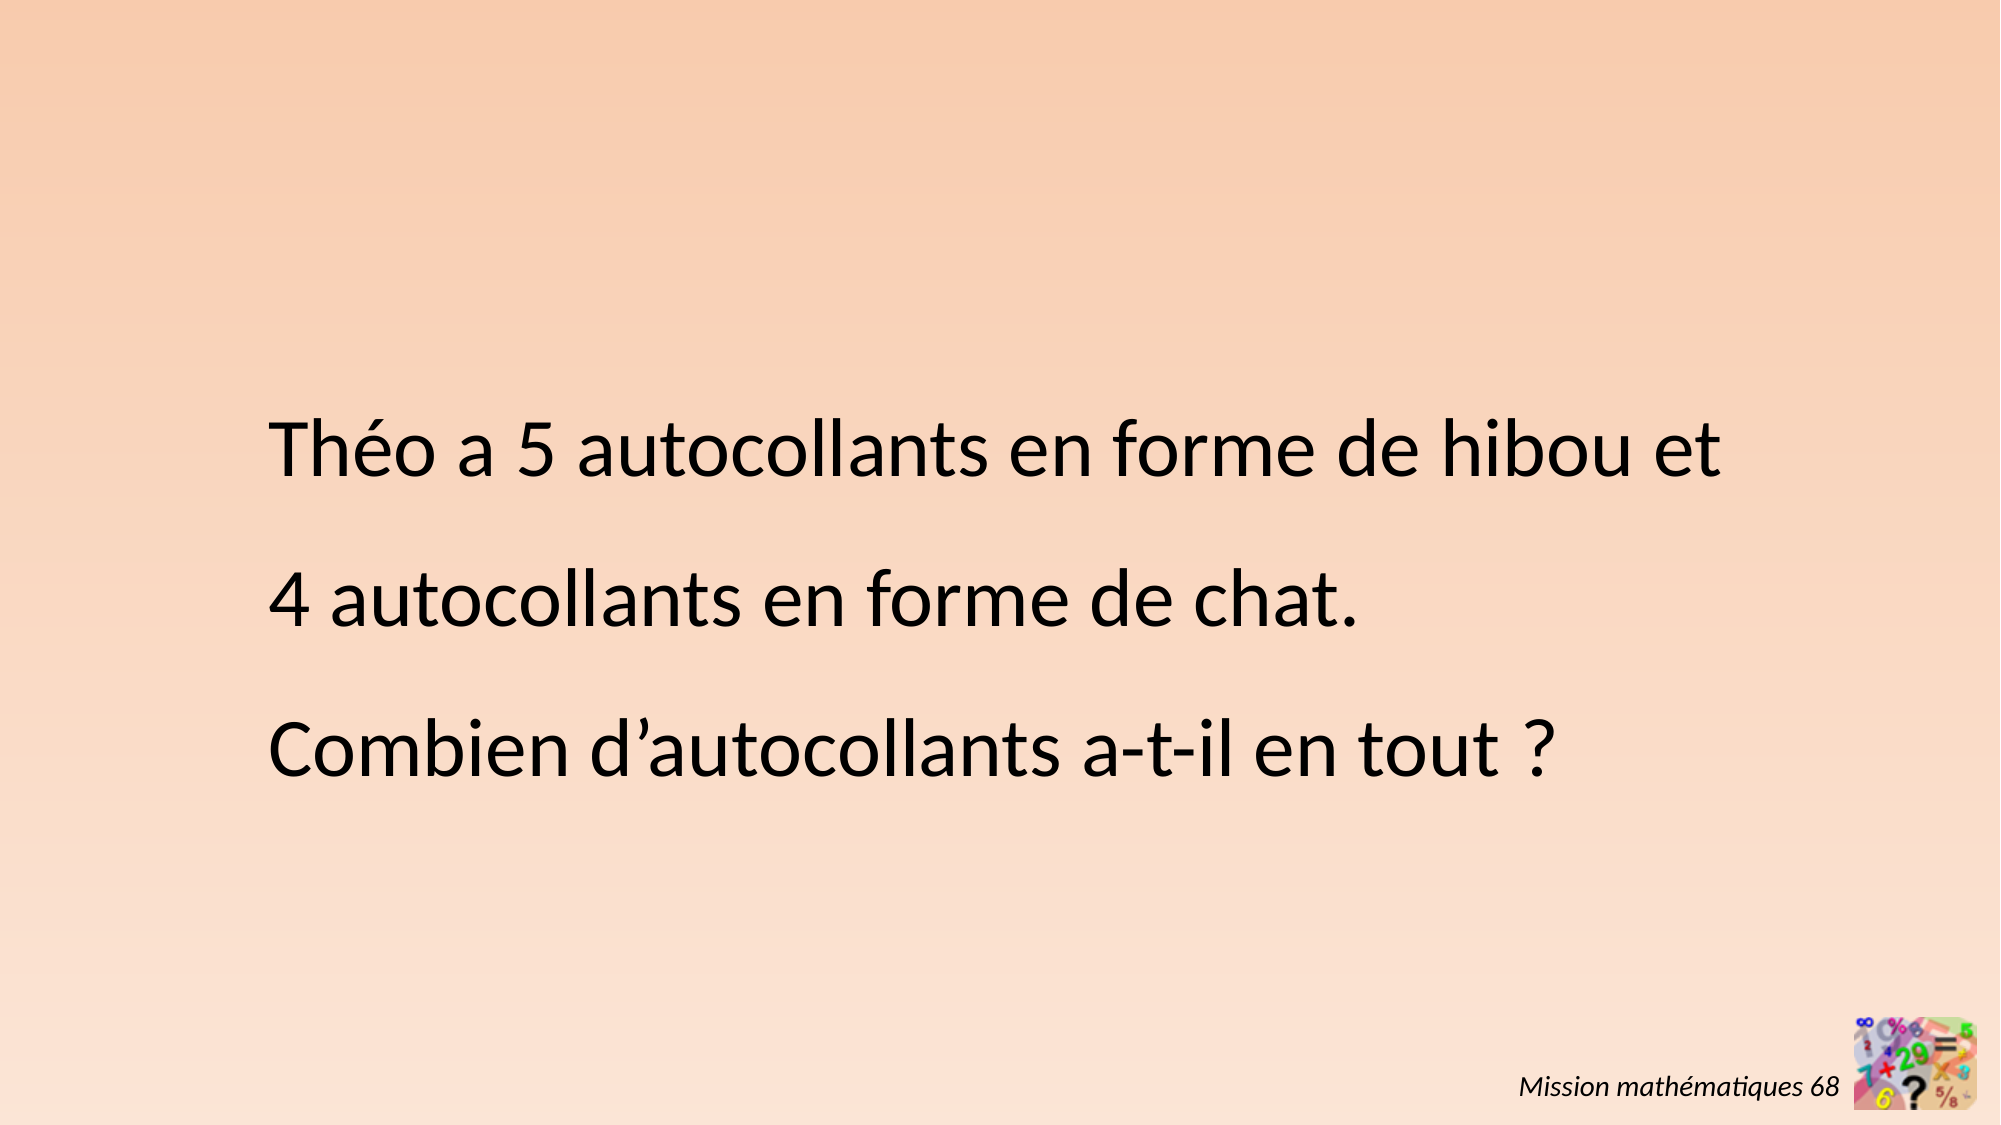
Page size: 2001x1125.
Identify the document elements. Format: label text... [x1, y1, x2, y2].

text_box Théo a 5 autocollants en forme de hibou et 4 autocollants en forme de chat. Combien d’autocollants a-t-il en tout ? [253, 335, 1747, 801]
picture [1854, 1017, 1977, 1110]
text_box Mission mathématiques 68 [1501, 1059, 1854, 1110]
